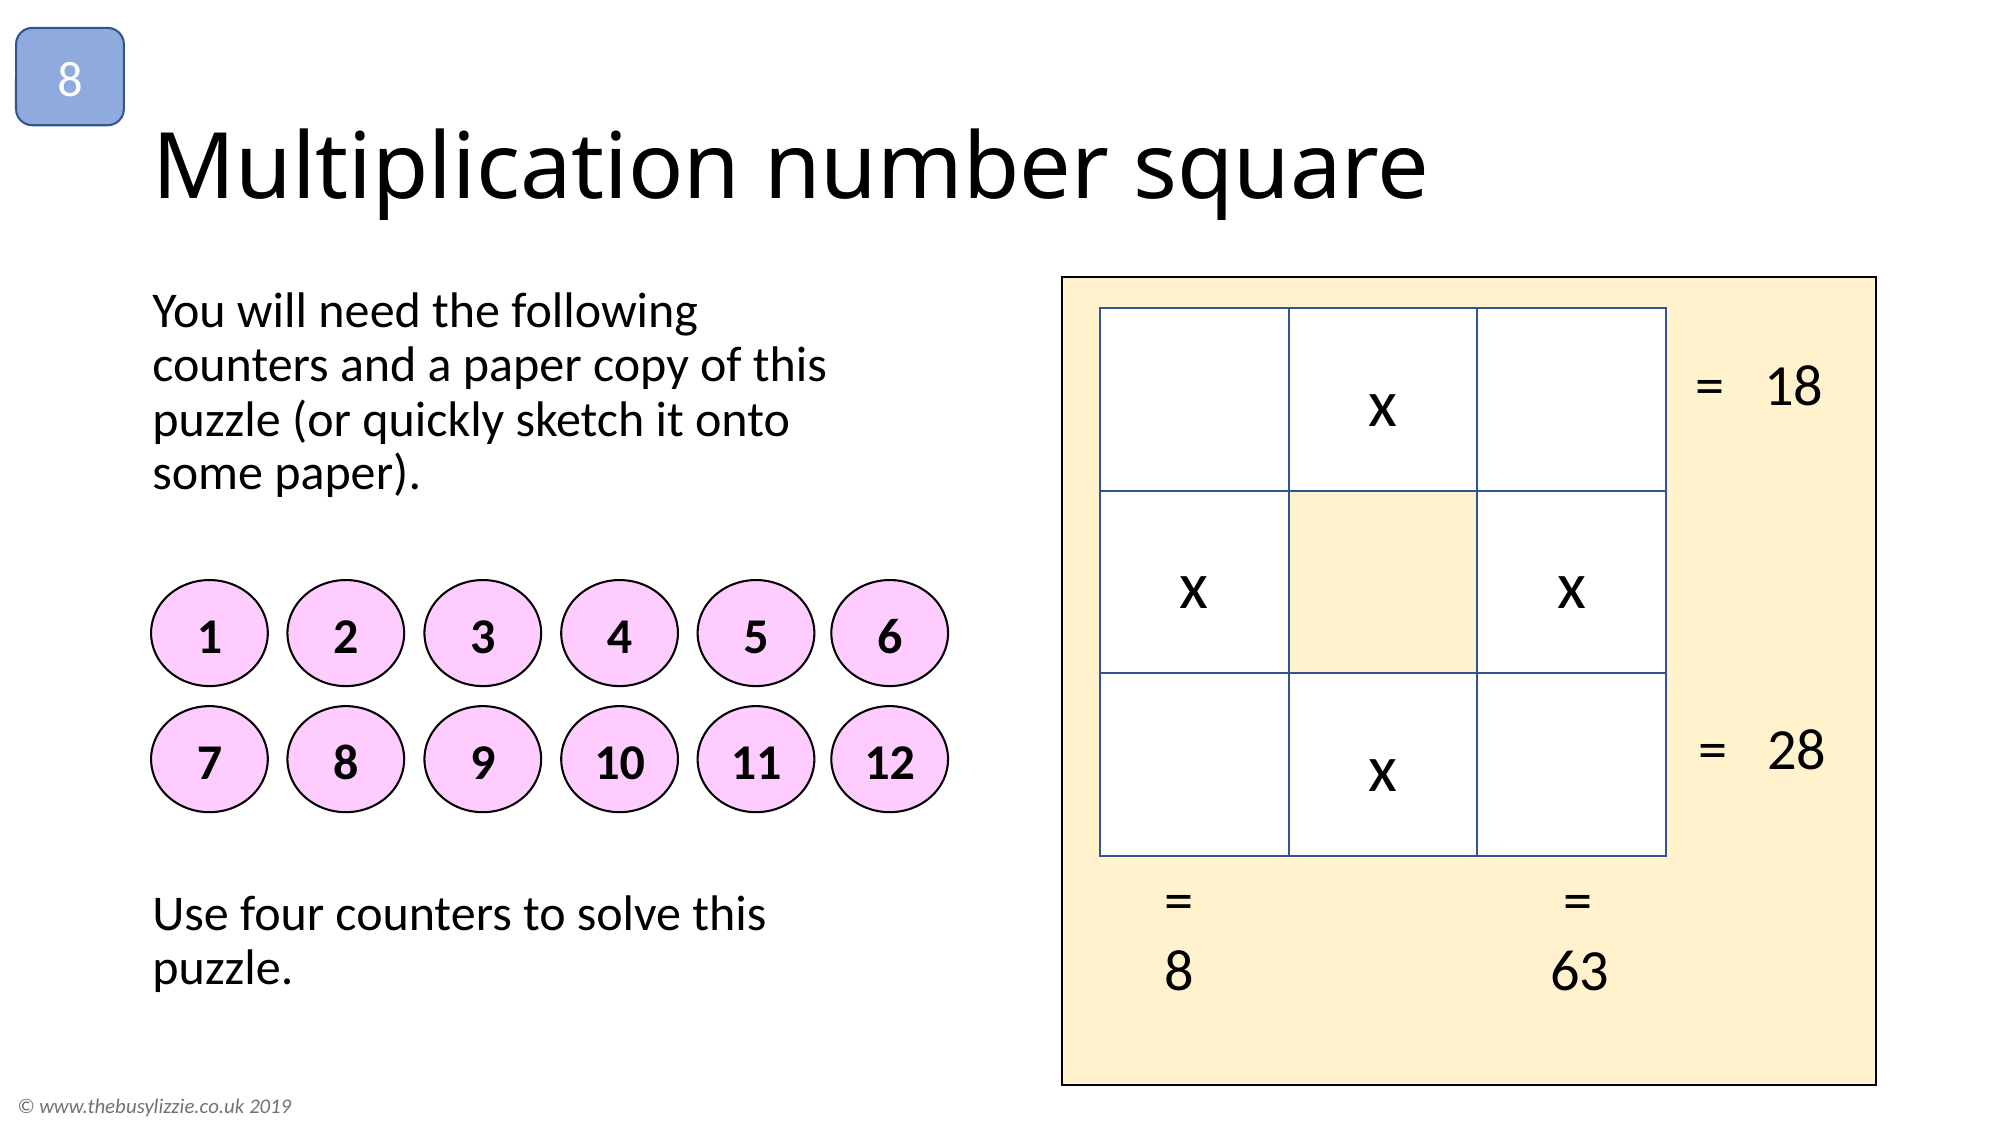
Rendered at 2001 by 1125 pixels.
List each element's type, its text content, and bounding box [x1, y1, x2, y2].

text_box 8 [14, 26, 125, 127]
text_box 10 [560, 705, 679, 814]
text_box 6 [830, 579, 950, 688]
text_box 1 [150, 579, 269, 688]
text_box 7 [150, 705, 269, 814]
text_box 8 [286, 705, 406, 814]
text_box 2 [286, 579, 406, 688]
text_box 9 [423, 705, 543, 814]
text_box 12 [830, 705, 950, 814]
text_box 3 [423, 579, 543, 688]
list You will need the following counters and a paper copy of this puzzle (or quickly sketch it onto some paper). Use four counters to solve this puzzle. [137, 277, 891, 1066]
text_box 5 [696, 579, 816, 688]
text_box 4 [560, 579, 679, 688]
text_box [1061, 277, 1926, 1086]
text_box 11 [696, 705, 816, 814]
title Multiplication number square [137, 59, 1863, 278]
text_box © www.thebusylizzie.co.uk 2019 [2, 1085, 311, 1125]
